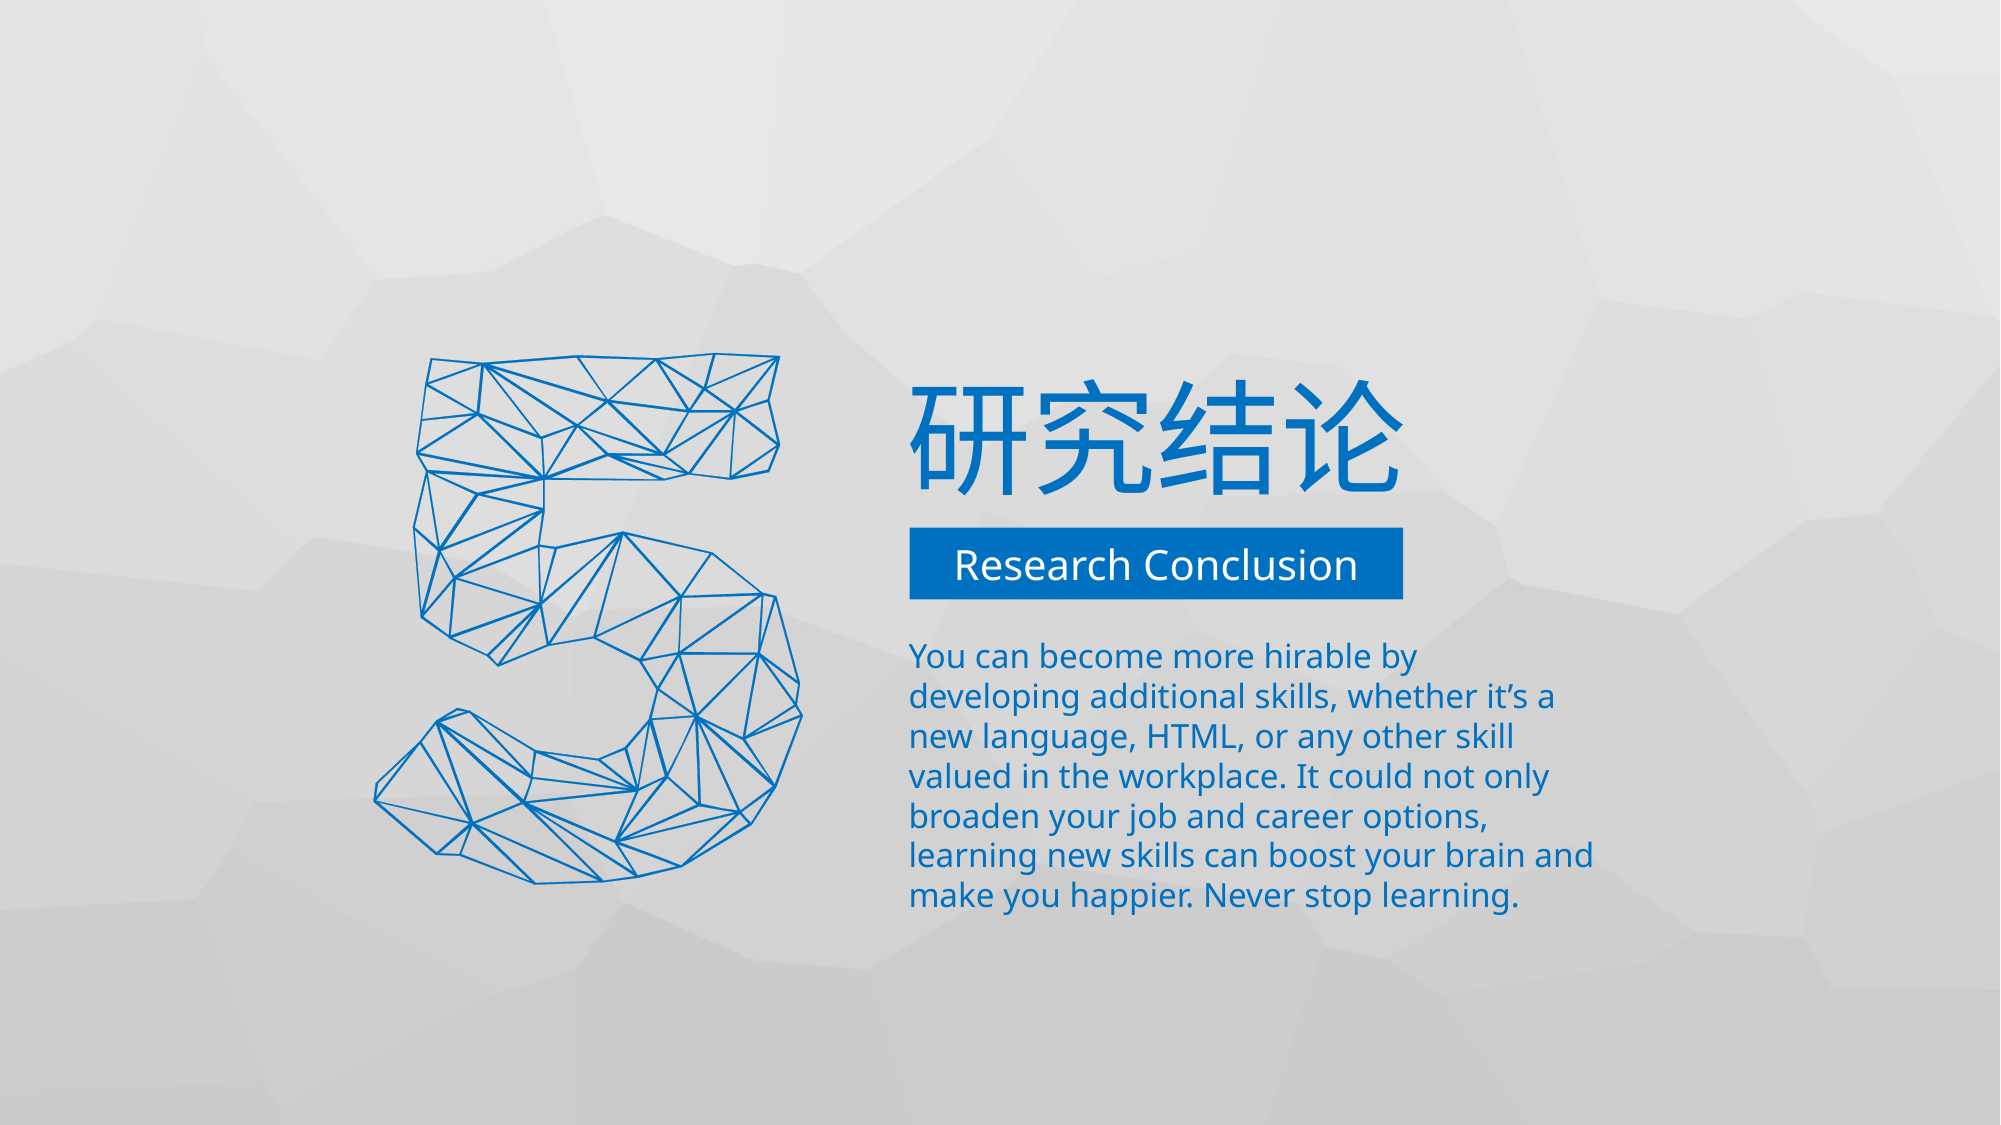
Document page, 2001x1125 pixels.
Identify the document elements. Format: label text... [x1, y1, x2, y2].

picture [0, 0, 2001, 1125]
text_box [373, 353, 803, 885]
text_box You can become more hirable by developing additional skills, whether it’s a new language, HTML, or any other skill valued in the workplace. It could not only broaden your job and career options, learning new skills can boost your brain and make you happier. Never stop learning. [893, 627, 1613, 922]
text_box 研究结论 [837, 353, 1476, 518]
text_box Research Conclusion [909, 527, 1404, 600]
